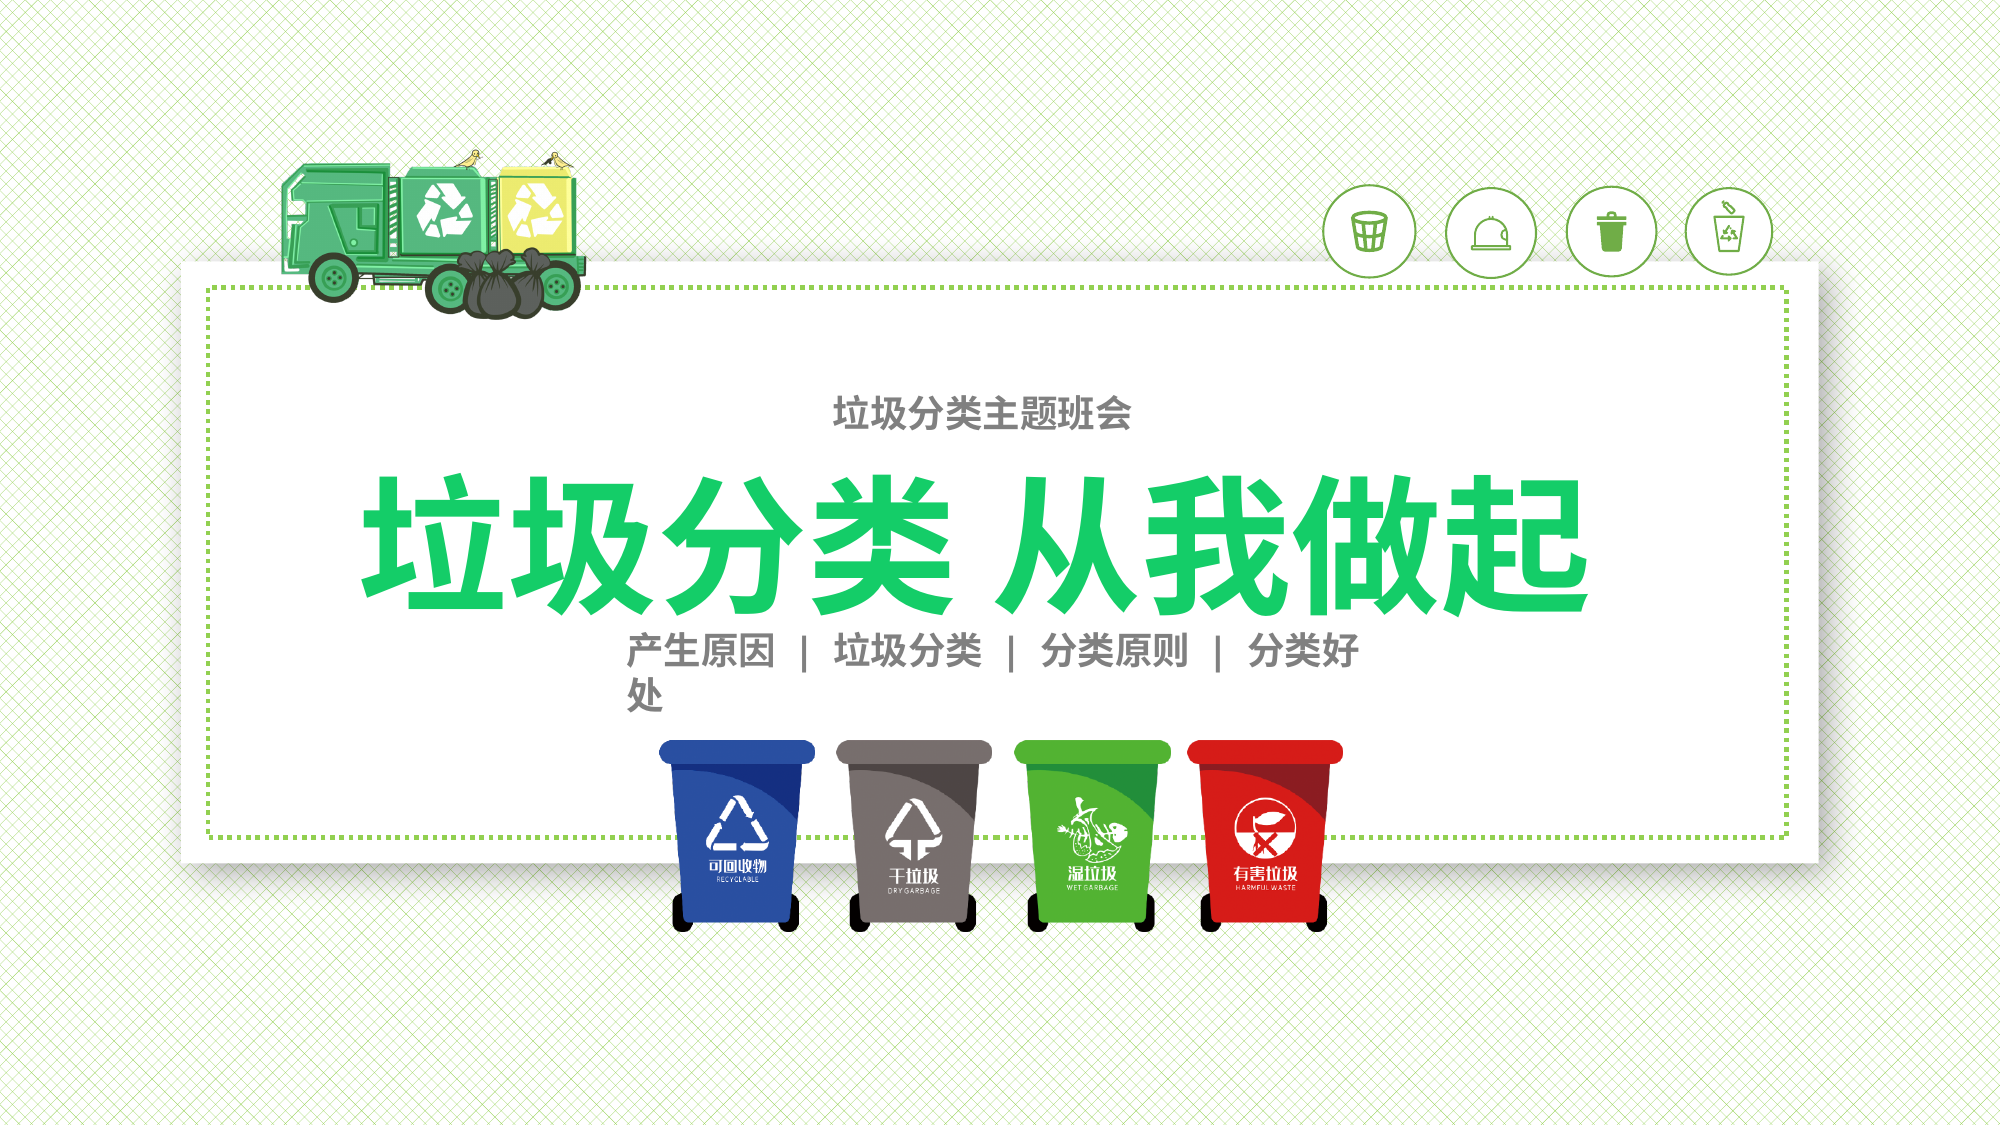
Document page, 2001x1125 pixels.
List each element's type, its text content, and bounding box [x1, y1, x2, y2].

text_box 垃圾分类 从我做起 [342, 445, 1658, 641]
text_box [1323, 185, 1773, 278]
picture [269, 136, 590, 333]
text_box 垃圾分类主题班会 [818, 382, 1182, 442]
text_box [659, 740, 1342, 933]
text_box 产生原因 | 垃圾分类 | 分类原则 | 分类好处 [611, 619, 1389, 725]
